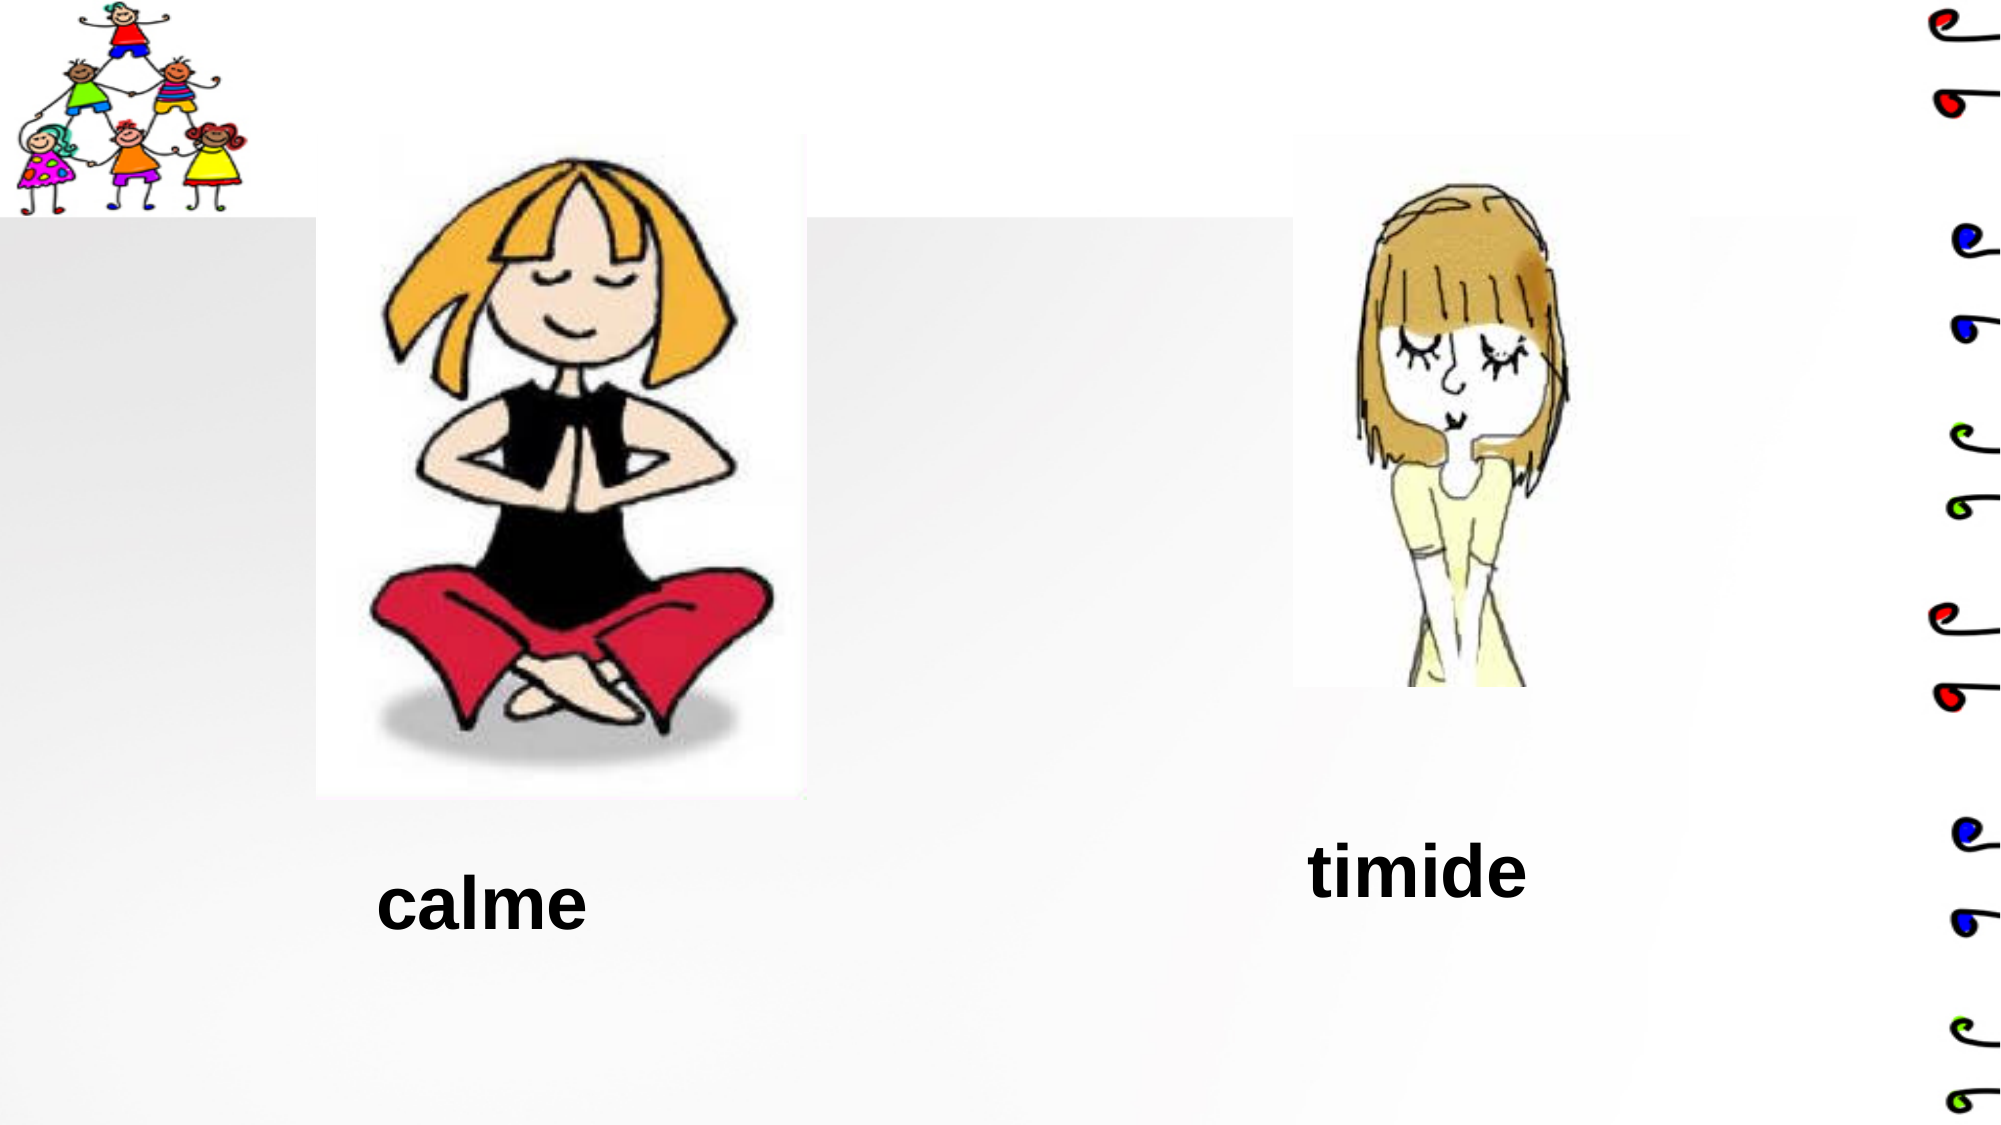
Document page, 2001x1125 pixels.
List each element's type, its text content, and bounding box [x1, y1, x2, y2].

picture [0, 0, 2001, 1125]
text_box timide [1293, 815, 1739, 921]
text_box calme [361, 847, 807, 953]
